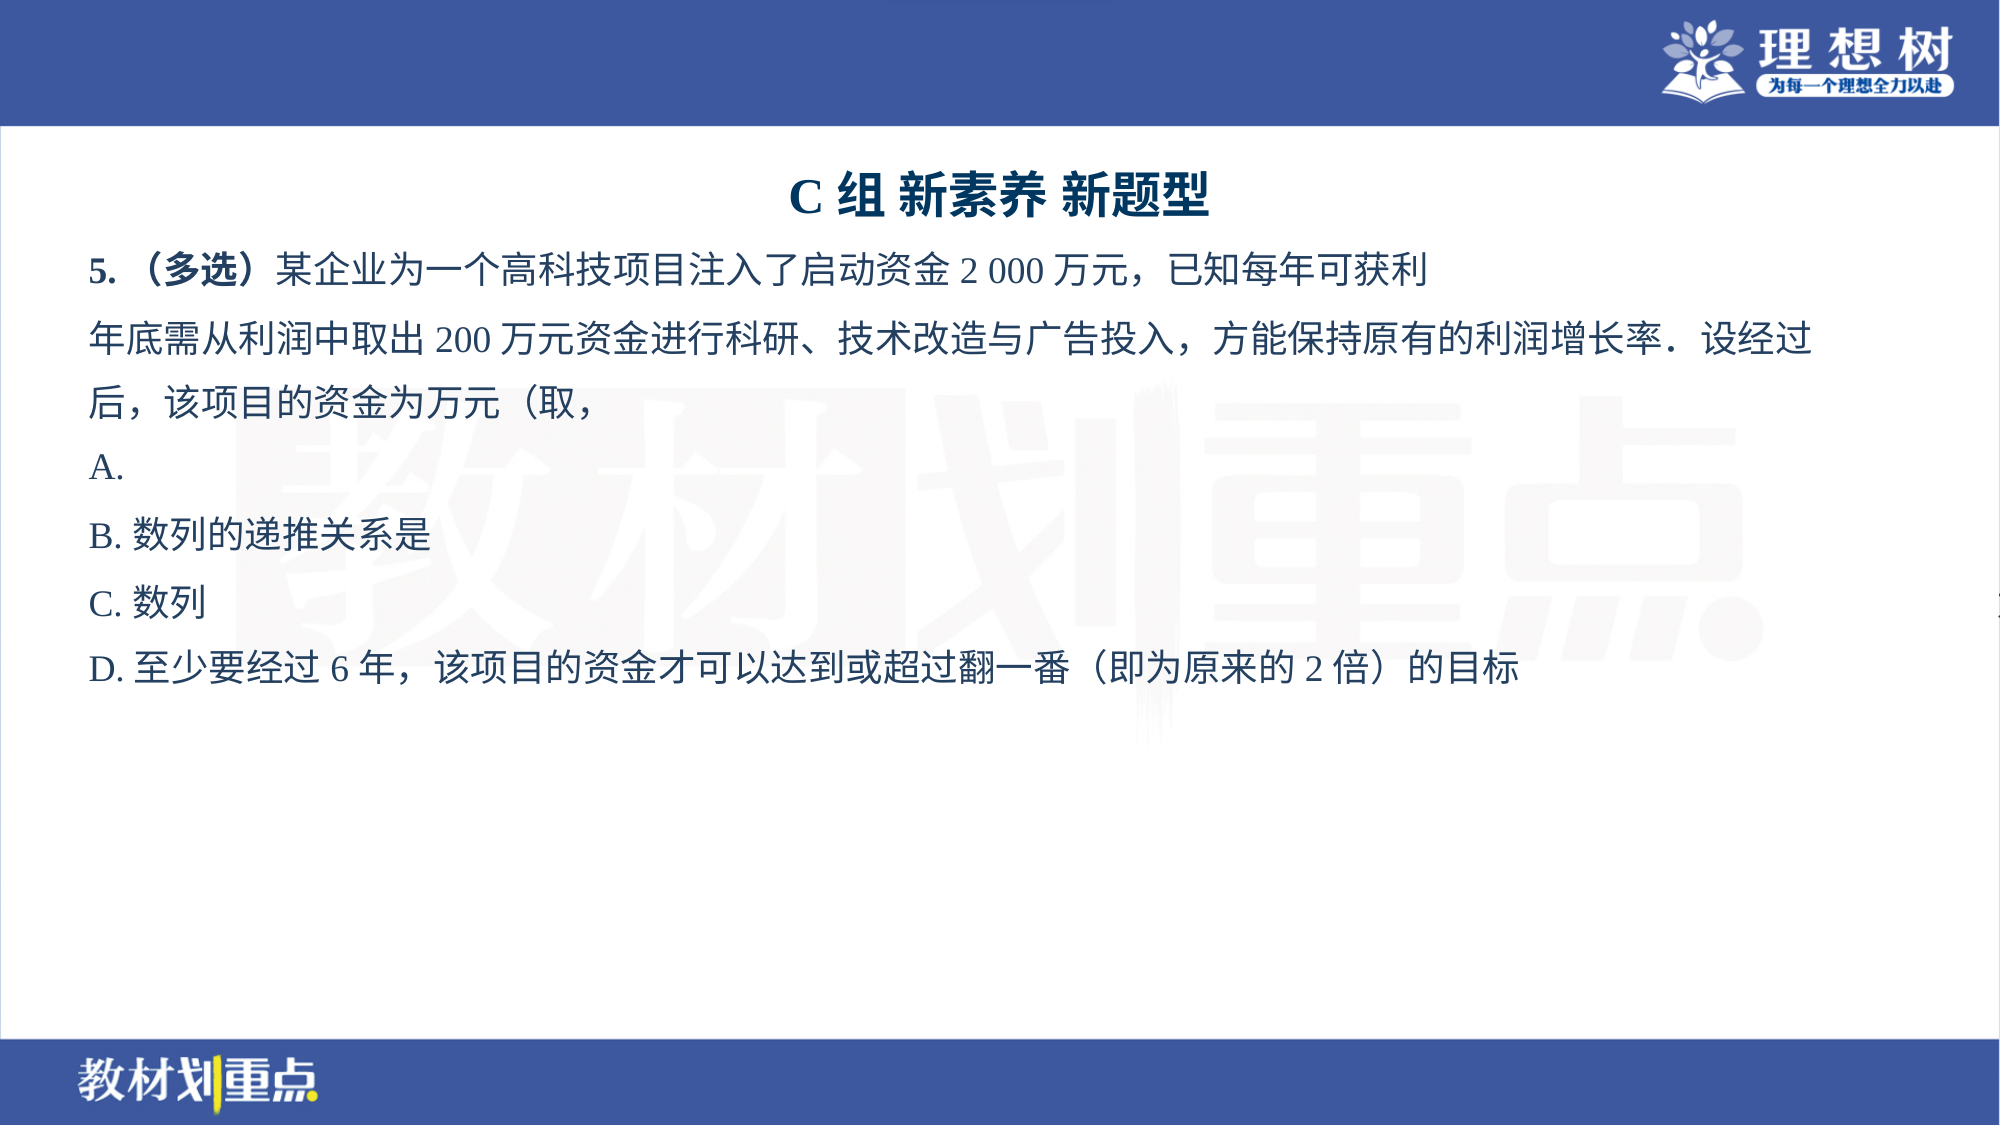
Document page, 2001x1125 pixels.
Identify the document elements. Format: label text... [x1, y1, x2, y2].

text_box C组 新素养 新题型 [88, 135, 1911, 283]
picture [0, 0, 2000, 1125]
